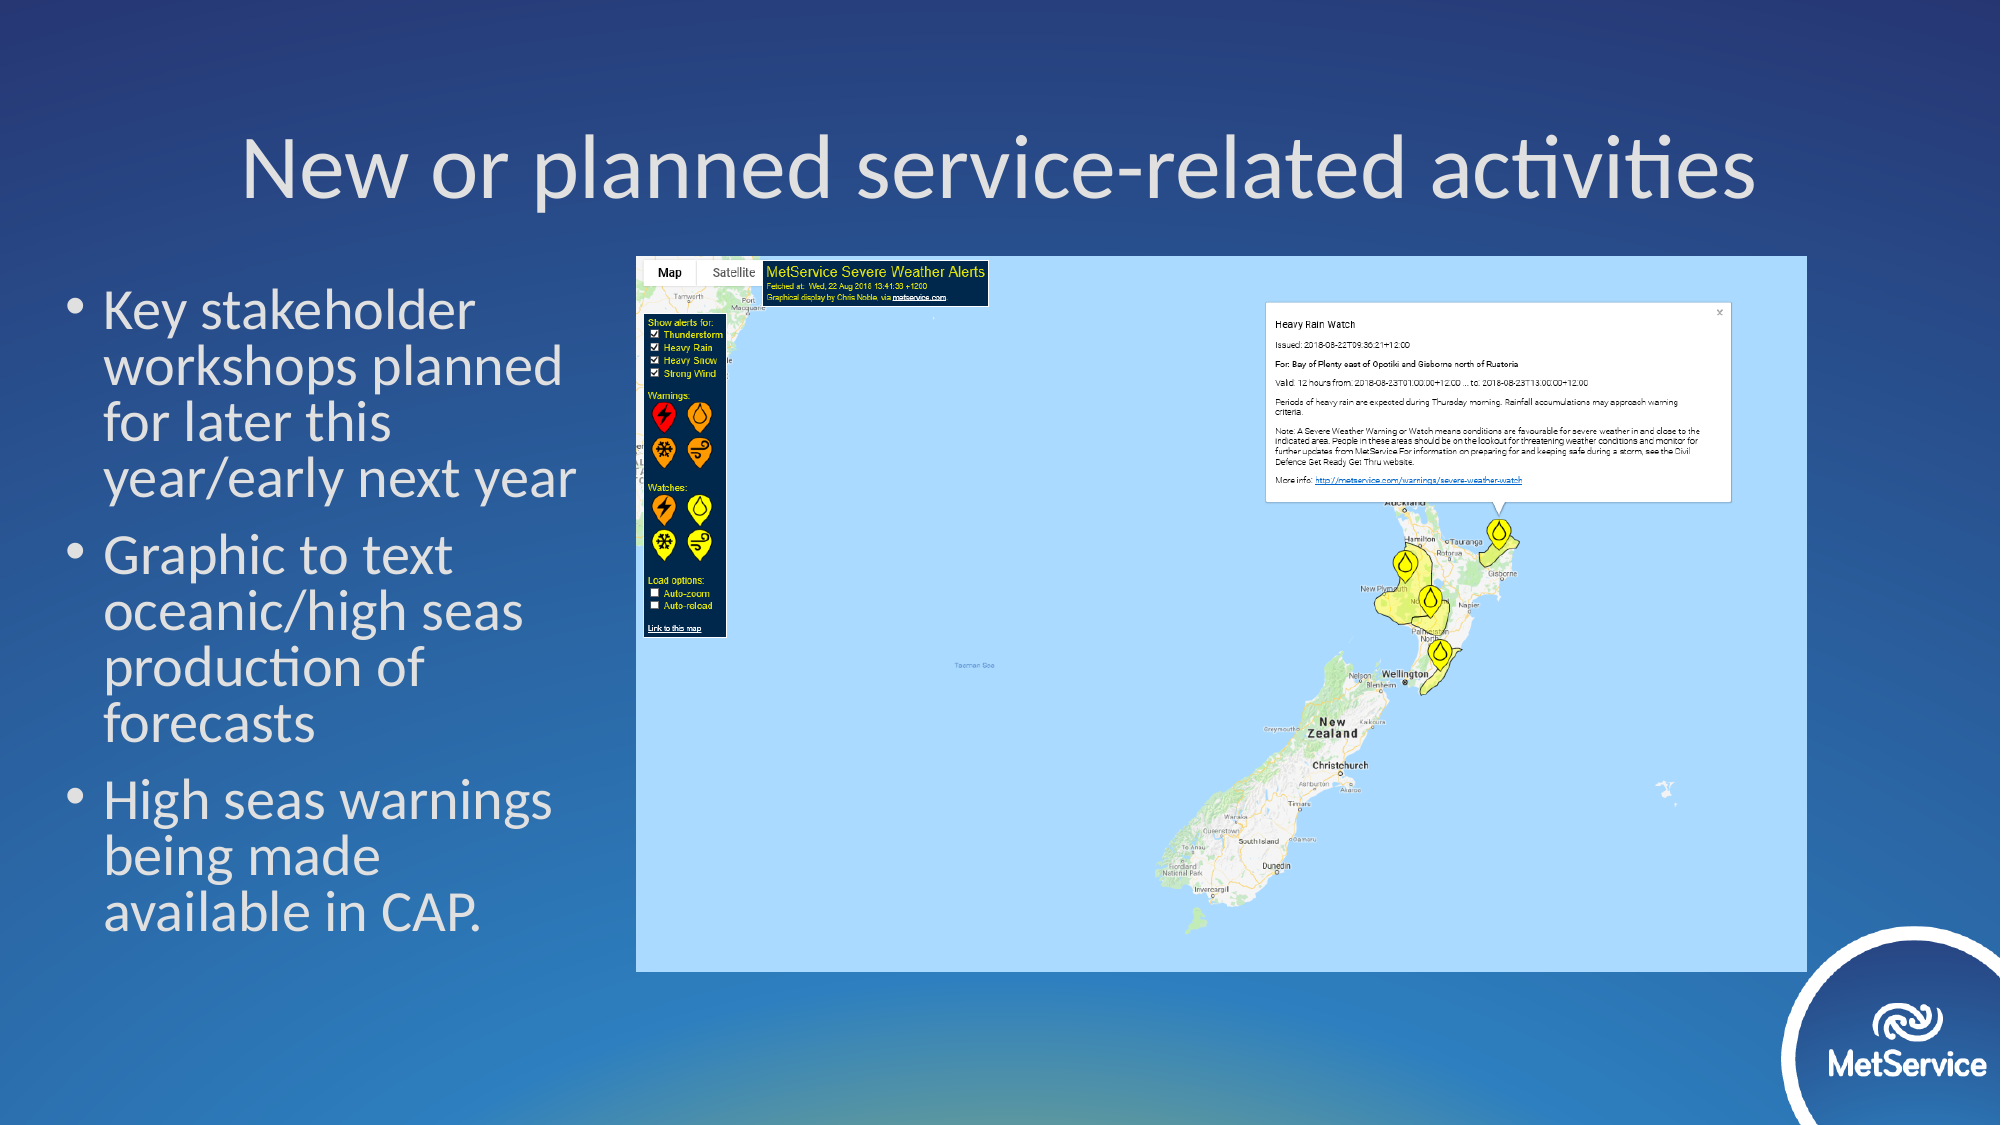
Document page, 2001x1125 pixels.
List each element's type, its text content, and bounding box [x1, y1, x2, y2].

list Key stakeholder workshops planned for later this year/early next year Graphic to text oceanic/high seas production of forecasts High seas warnings being made available in CAP. [50, 277, 617, 1023]
title New or planned service-related activities [137, 59, 1863, 278]
picture [0, 0, 2000, 1125]
